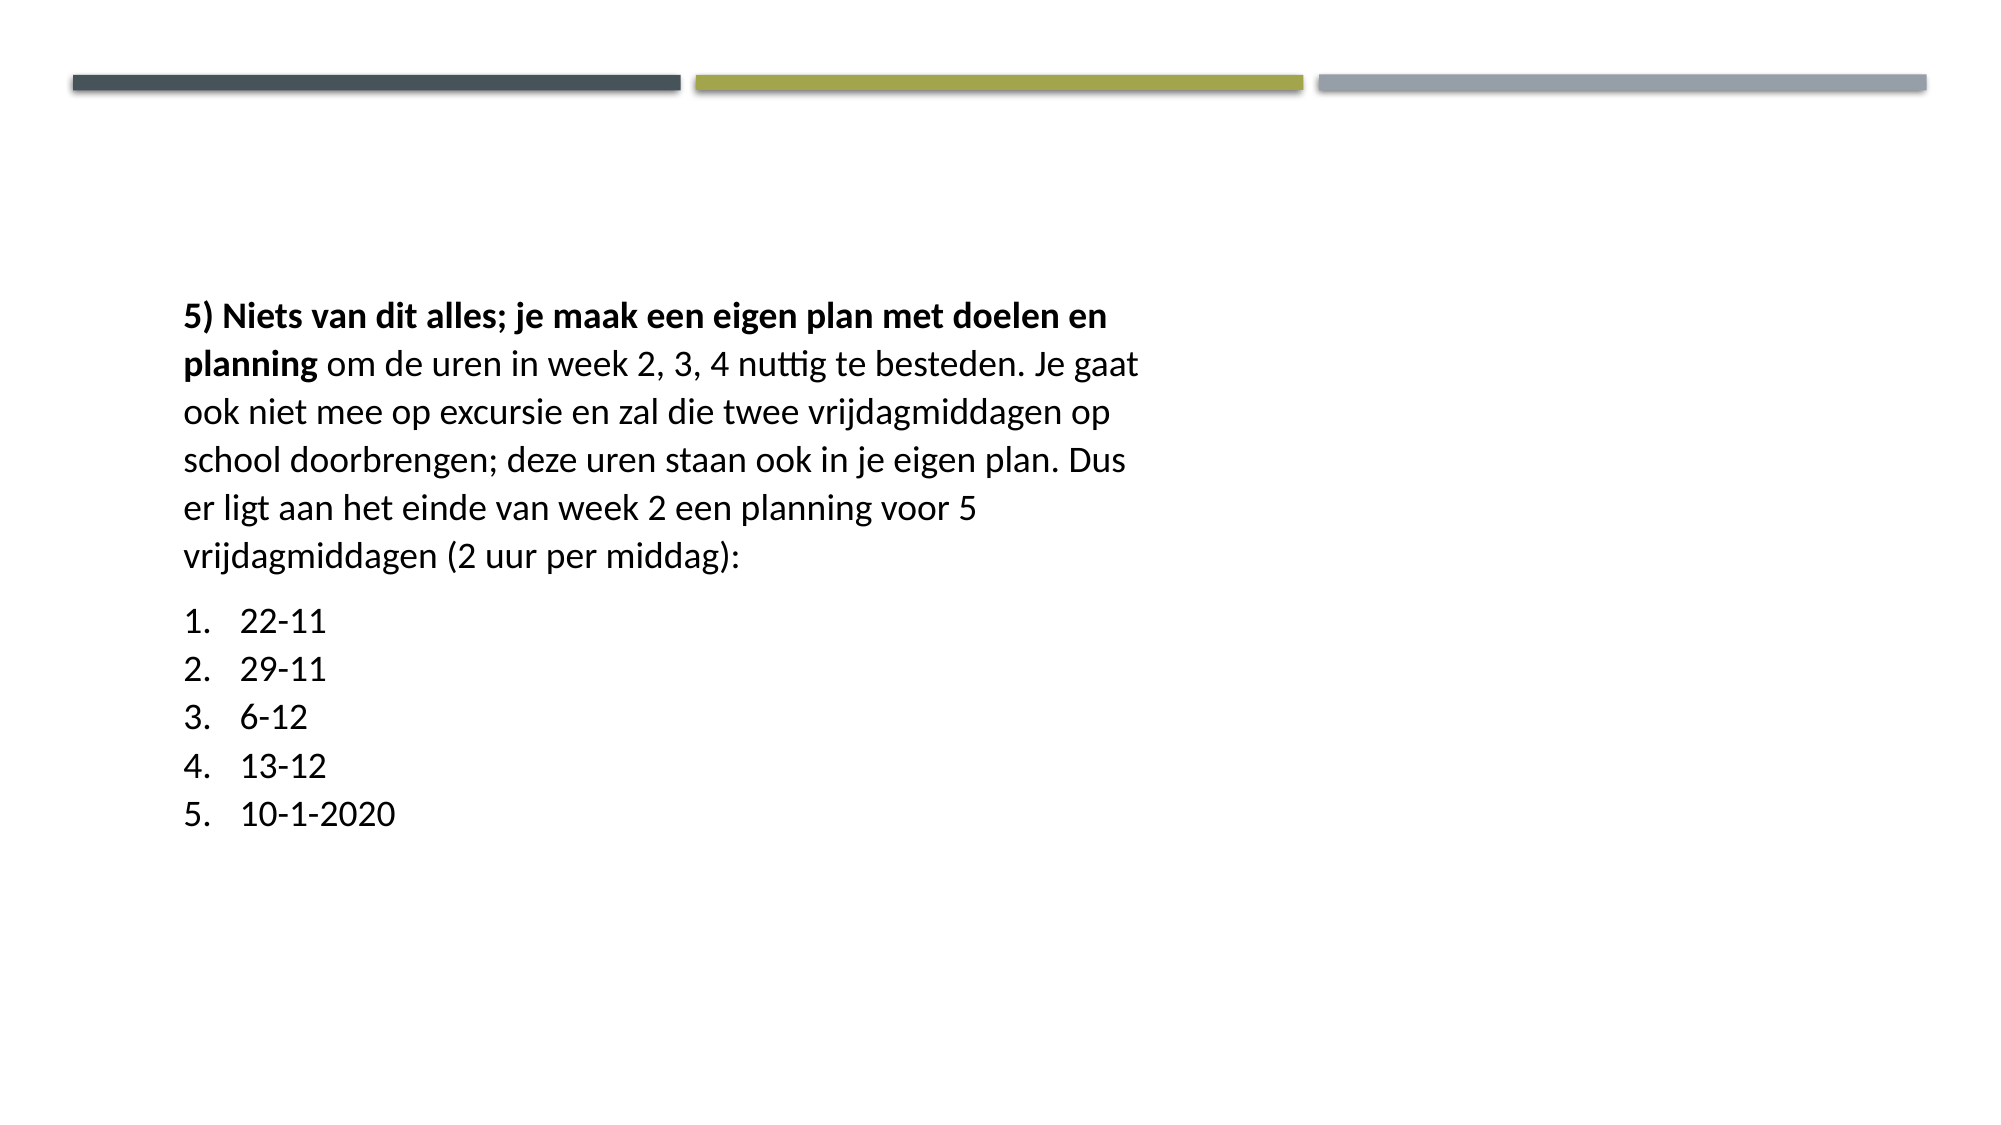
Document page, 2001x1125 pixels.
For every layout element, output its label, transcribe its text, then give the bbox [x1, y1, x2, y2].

text_box 5) Niets van dit alles; je maak een eigen plan met doelen en planning om de uren in week 2, 3, 4 nuttig te besteden. Je gaat ook niet mee op excursie en zal die twee vrijdagmiddagen op school doorbrengen; deze uren staan ook in je eigen plan. Dus er ligt aan het einde van week 2 een planning voor 5 vrijdagmiddagen (2 uur per middag): 22-11 29-11 6-12 13-12 10-1-2020 [168, 280, 1169, 842]
